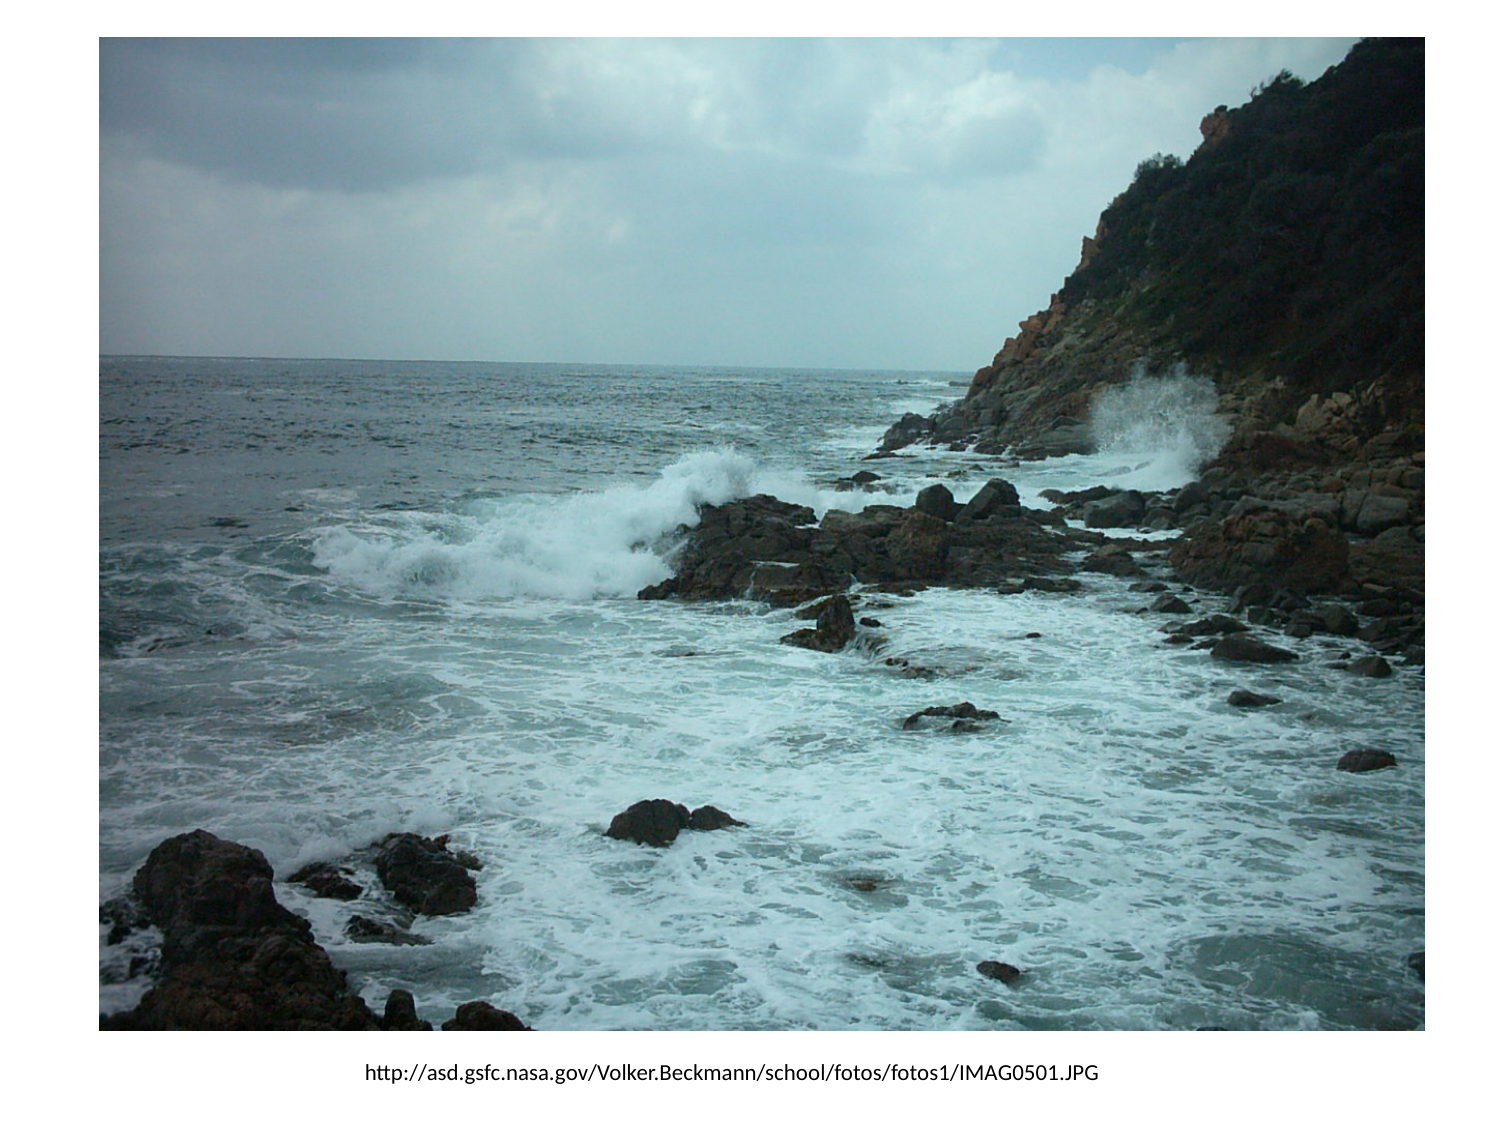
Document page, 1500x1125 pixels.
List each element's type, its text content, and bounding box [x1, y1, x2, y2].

picture [99, 37, 1425, 1031]
text_box http://asd.gsfc.nasa.gov/Volker.Beckmann/school/fotos/fotos1/IMAG0501.JPG [349, 1050, 1163, 1093]
